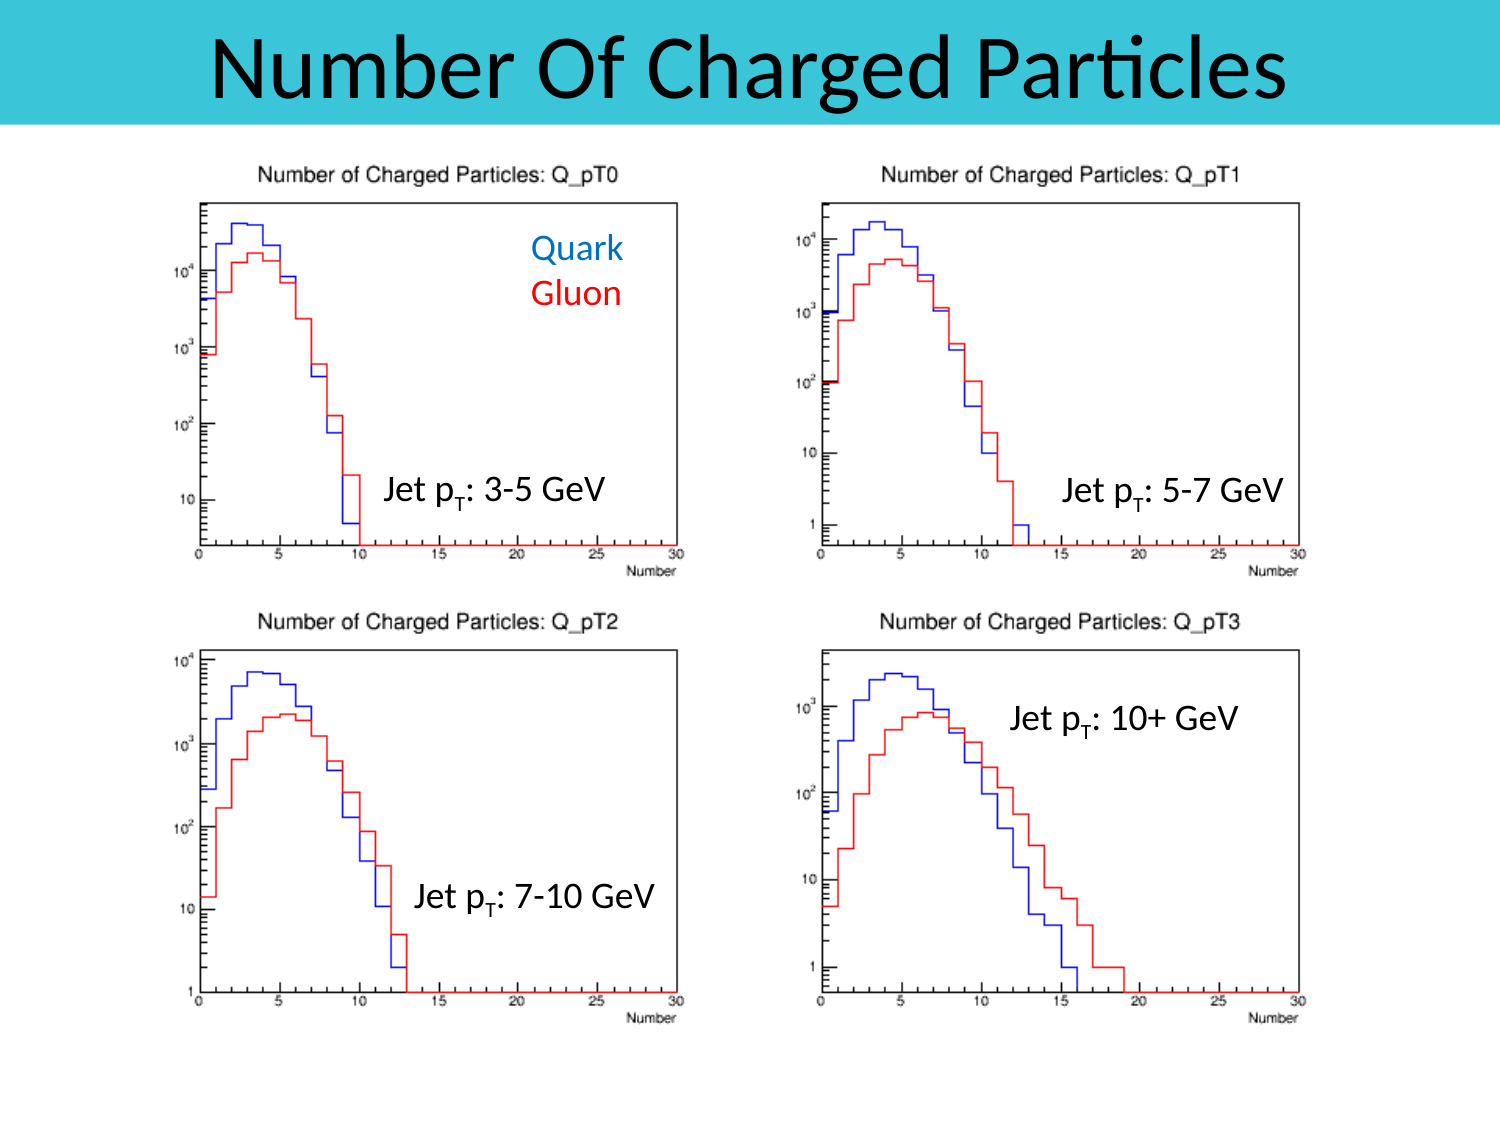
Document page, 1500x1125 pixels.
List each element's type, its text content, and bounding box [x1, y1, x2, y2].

text_box Number Of Charged Particles [0, 0, 1500, 125]
picture [128, 151, 1372, 1045]
